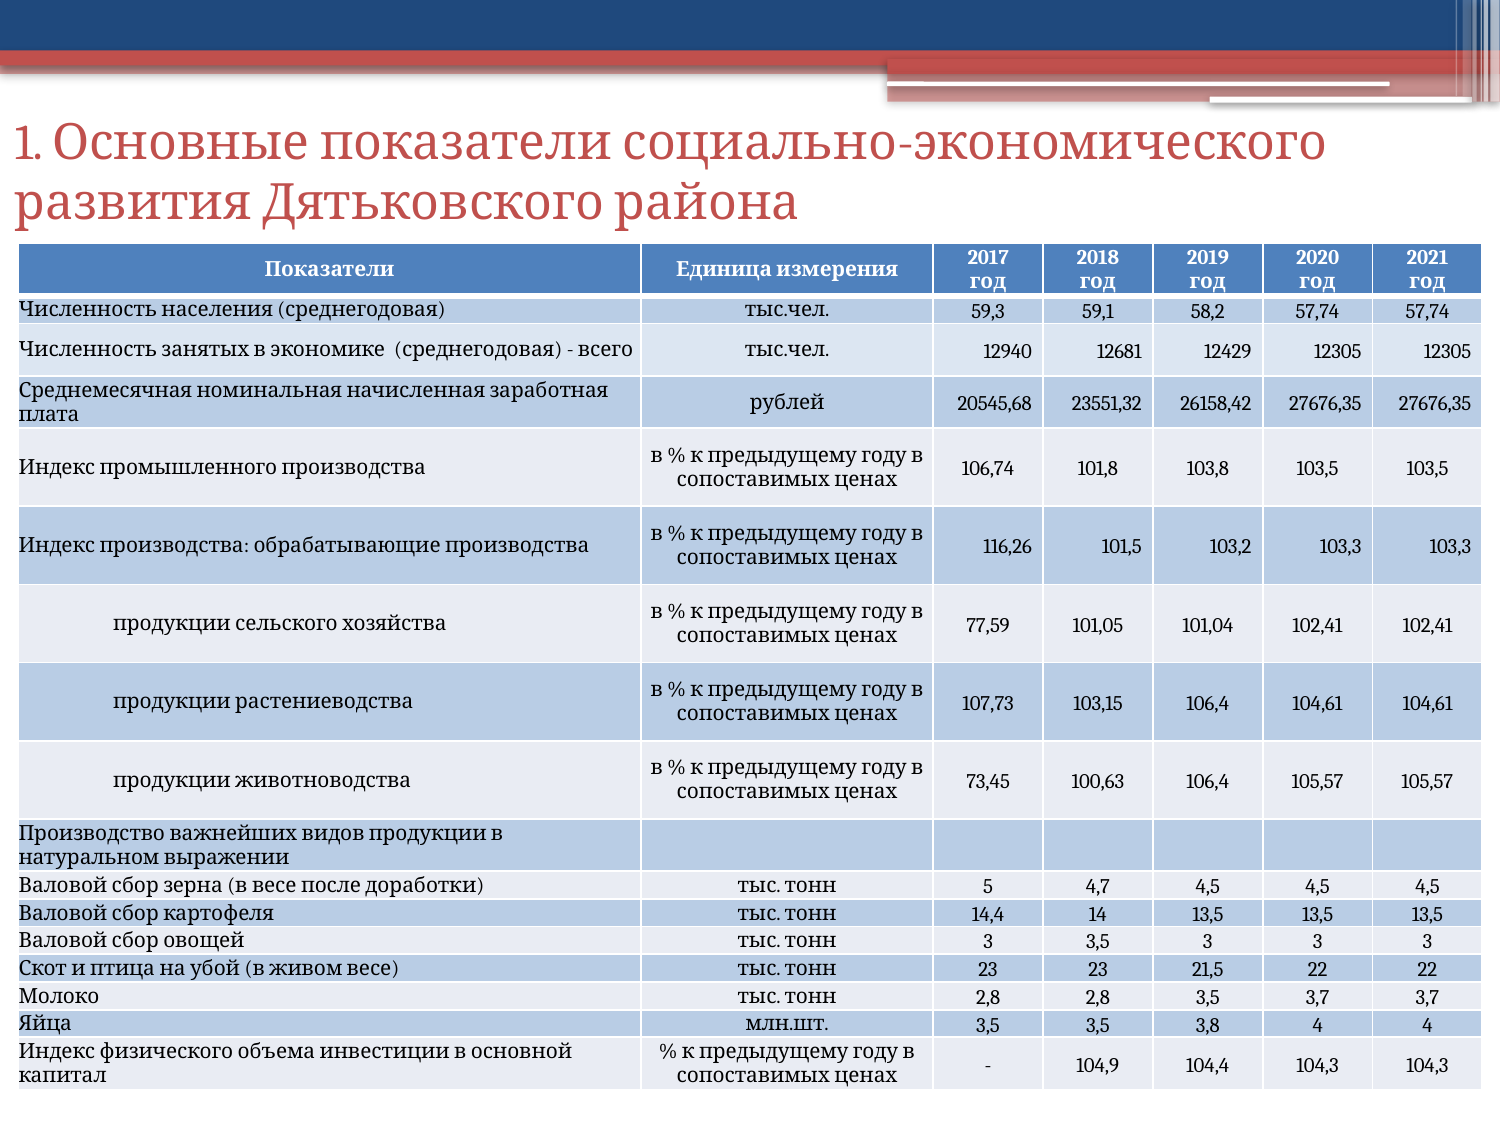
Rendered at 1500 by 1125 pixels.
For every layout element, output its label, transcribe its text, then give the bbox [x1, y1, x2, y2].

table_cell 20545,68 [934, 377, 1042, 427]
table_cell [934, 820, 1042, 870]
table_cell [1154, 820, 1262, 870]
table_cell продукции растениеводства [19, 663, 640, 740]
table_cell 14,4 [934, 900, 1042, 926]
table_cell 57,74 [1264, 299, 1372, 323]
table_cell 57,74 [1373, 299, 1481, 323]
table_cell 4 [1264, 1011, 1372, 1036]
table_cell 101,05 [1044, 585, 1152, 662]
table_cell тыс. тонн [642, 955, 932, 981]
table_cell 27676,35 [1264, 377, 1372, 427]
table_cell 12305 [1264, 324, 1372, 375]
table_cell 13,5 [1264, 900, 1372, 926]
table_cell 12681 [1044, 324, 1152, 375]
table_cell 103,3 [1373, 507, 1481, 584]
table_cell 77,59 [934, 585, 1042, 662]
table_cell Среднемесячная номинальная начисленная заработная плата [19, 377, 640, 427]
table_cell 13,5 [1154, 900, 1262, 926]
table_cell 103,15 [1044, 663, 1152, 740]
table_cell 102,41 [1373, 585, 1481, 662]
table_cell 21,5 [1154, 955, 1262, 981]
table_cell Индекс физического объема инвестиции в основной капитал [19, 1038, 640, 1089]
table_cell тыс. тонн [642, 927, 932, 953]
table_cell 104,9 [1044, 1038, 1152, 1089]
table_cell 3 [1264, 927, 1372, 953]
table_cell 23 [934, 955, 1042, 981]
table_cell Валовой сбор овощей [19, 927, 640, 953]
table_cell в % к предыдущему году в сопоставимых ценах [642, 507, 932, 584]
table_cell [642, 820, 932, 870]
table_cell - [934, 1038, 1042, 1089]
table_header Единица измерения [642, 244, 932, 293]
table_header 2020 год [1264, 244, 1372, 293]
table_cell 103,2 [1154, 507, 1262, 584]
table_cell 13,5 [1373, 900, 1481, 926]
table_cell 106,74 [934, 429, 1042, 505]
table_cell рублей [642, 377, 932, 427]
table_cell 104,3 [1373, 1038, 1481, 1089]
table_cell 4,5 [1154, 872, 1262, 898]
table_cell 59,1 [1044, 299, 1152, 323]
table_cell 104,61 [1264, 663, 1372, 740]
table_cell 12305 [1373, 324, 1481, 375]
table_cell Скот и птица на убой (в живом весе) [19, 955, 640, 981]
table_cell Валовой сбор зерна (в весе после доработки) [19, 872, 640, 898]
table_cell тыс. тонн [642, 900, 932, 926]
table_cell тыс. тонн [642, 872, 932, 898]
table_cell 22 [1373, 955, 1481, 981]
table_cell 73,45 [934, 742, 1042, 818]
table_cell 14 [1044, 900, 1152, 926]
table_cell Валовой сбор картофеля [19, 900, 640, 926]
table_cell [1264, 820, 1372, 870]
table_cell 4 [1373, 1011, 1481, 1036]
table_cell 2,8 [1044, 983, 1152, 1009]
table_cell [1373, 820, 1481, 870]
table_cell 3 [1154, 927, 1262, 953]
table_cell 105,57 [1264, 742, 1372, 818]
table_cell 103,8 [1154, 429, 1262, 505]
table_cell 105,57 [1373, 742, 1481, 818]
table_cell в % к предыдущему году в сопоставимых ценах [642, 742, 932, 818]
table_cell 26158,42 [1154, 377, 1262, 427]
table_cell 23551,32 [1044, 377, 1152, 427]
table_cell млн.шт. [642, 1011, 932, 1036]
table_cell 3,5 [934, 1011, 1042, 1036]
table_cell 27676,35 [1373, 377, 1481, 427]
table_cell 12940 [934, 324, 1042, 375]
table_cell 106,4 [1154, 742, 1262, 818]
table_cell в % к предыдущему году в сопоставимых ценах [642, 429, 932, 505]
table_cell Молоко [19, 983, 640, 1009]
table_cell тыс.чел. [642, 324, 932, 375]
table_cell [1044, 820, 1152, 870]
table_cell 3 [934, 927, 1042, 953]
table_cell 4,5 [1373, 872, 1481, 898]
table_cell 100,63 [1044, 742, 1152, 818]
table_cell 3,5 [1044, 1011, 1152, 1036]
table_cell 3,5 [1044, 927, 1152, 953]
table_cell 58,2 [1154, 299, 1262, 323]
table_cell 3,5 [1154, 983, 1262, 1009]
table_cell 3,8 [1154, 1011, 1262, 1036]
table_cell 4,5 [1264, 872, 1372, 898]
table_cell 116,26 [934, 507, 1042, 584]
table_cell Индекс производства: обрабатывающие производства [19, 507, 640, 584]
table_cell 12429 [1154, 324, 1262, 375]
table_cell 103,5 [1264, 429, 1372, 505]
table_header 2017 год [934, 244, 1042, 293]
table_cell 104,3 [1264, 1038, 1372, 1089]
table_cell Индекс промышленного производства [19, 429, 640, 505]
table_cell 104,61 [1373, 663, 1481, 740]
title 1. Основные показатели социально-экономического развития Дятьковского района [0, 101, 1350, 224]
table_cell 2,8 [934, 983, 1042, 1009]
table_cell 22 [1264, 955, 1372, 981]
table_cell % к предыдущему году в сопоставимых ценах [642, 1038, 932, 1089]
table_cell Производство важнейших видов продукции в натуральном выражении [19, 820, 640, 870]
table_cell Численность занятых в экономике (среднегодовая) - всего [19, 324, 640, 375]
table_cell 103,5 [1373, 429, 1481, 505]
table_cell 5 [934, 872, 1042, 898]
table_cell 4,7 [1044, 872, 1152, 898]
table_cell 3,7 [1264, 983, 1372, 1009]
table_cell тыс. тонн [642, 983, 932, 1009]
table_header 2019 год [1154, 244, 1262, 293]
table_cell тыс.чел. [642, 299, 932, 323]
table_cell продукции сельского хозяйства [19, 585, 640, 662]
table_cell 104,4 [1154, 1038, 1262, 1089]
table_cell в % к предыдущему году в сопоставимых ценах [642, 585, 932, 662]
table_header Показатели [19, 244, 640, 293]
table_cell 106,4 [1154, 663, 1262, 740]
table_cell Яйца [19, 1011, 640, 1036]
table_cell 101,04 [1154, 585, 1262, 662]
table_cell 23 [1044, 955, 1152, 981]
table_cell продукции животноводства [19, 742, 640, 818]
table_cell в % к предыдущему году в сопоставимых ценах [642, 663, 932, 740]
table_cell 102,41 [1264, 585, 1372, 662]
table_cell 101,5 [1044, 507, 1152, 584]
table_cell 59,3 [934, 299, 1042, 323]
table_cell 101,8 [1044, 429, 1152, 505]
table_cell 3,7 [1373, 983, 1481, 1009]
table_header 2018 год [1044, 244, 1152, 293]
table_cell 3 [1373, 927, 1481, 953]
table_cell 103,3 [1264, 507, 1372, 584]
table_header 2021 год [1373, 244, 1481, 293]
table_cell Численность населения (среднегодовая) [19, 299, 640, 323]
table_cell 107,73 [934, 663, 1042, 740]
